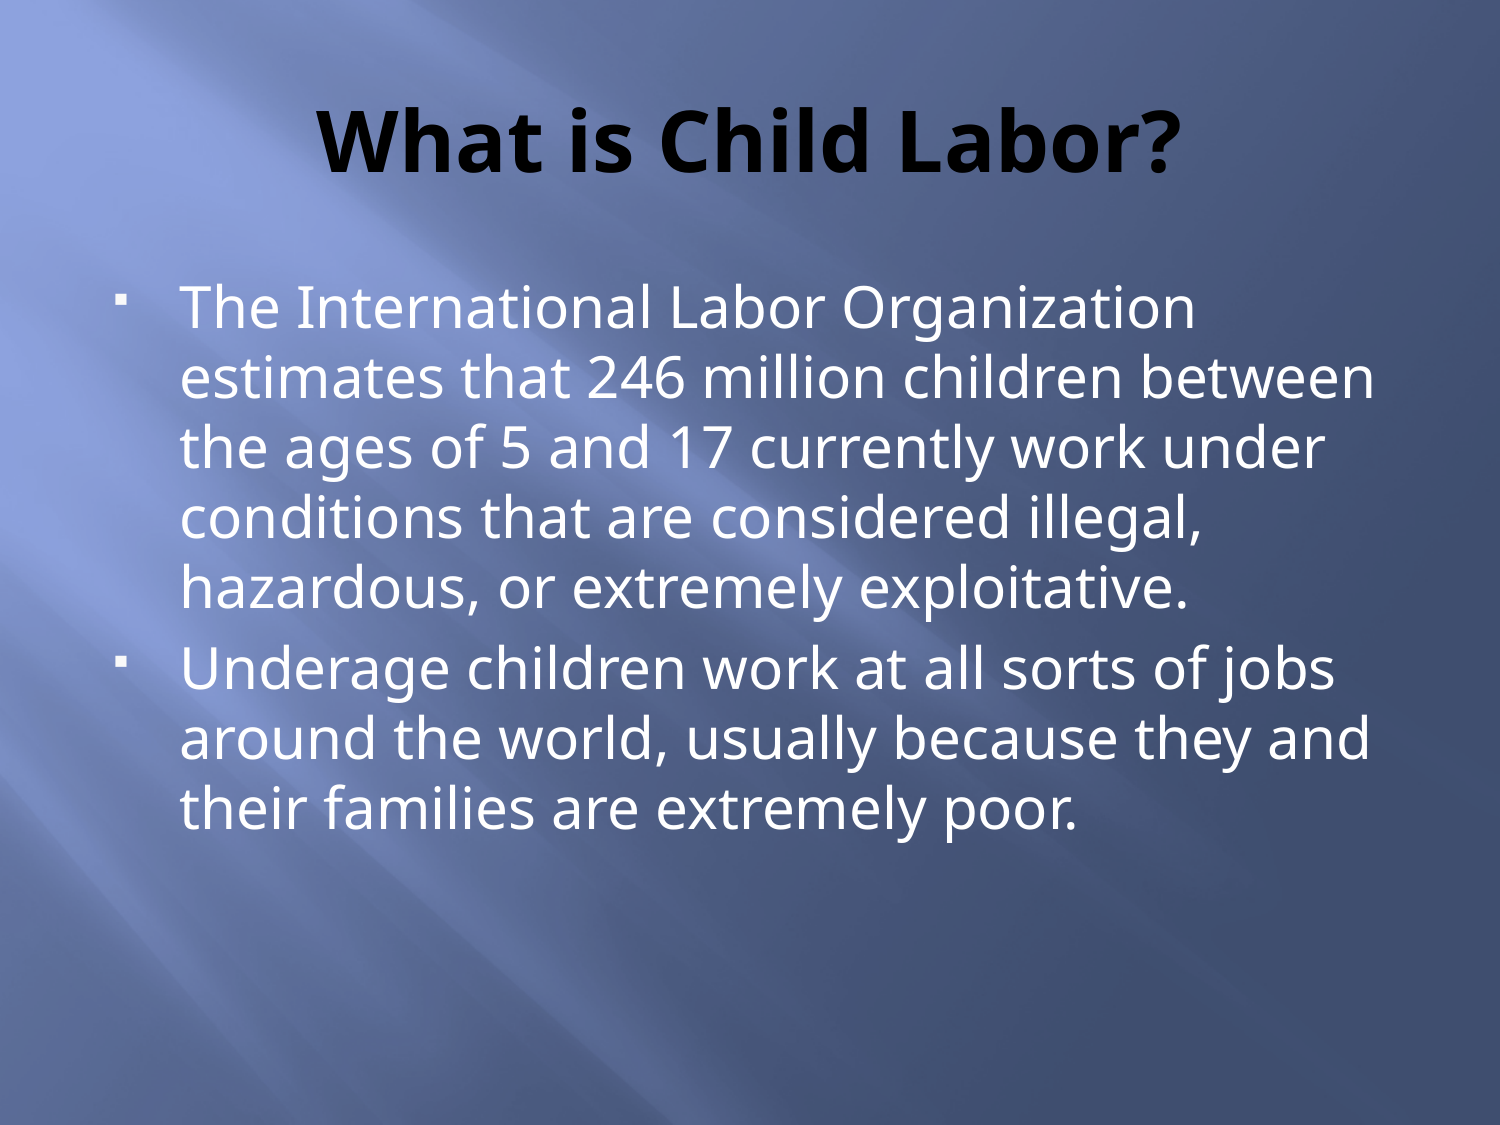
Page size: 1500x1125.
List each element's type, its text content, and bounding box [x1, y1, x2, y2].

title What is Child Labor? [75, 45, 1425, 233]
list The International Labor Organization estimates that 246 million children between the ages of 5 and 17 currently work under conditions that are considered illegal, hazardous, or extremely exploitative. Underage children work at all sorts of jobs around the world, usually because they and their families are extremely poor. [75, 262, 1425, 1035]
